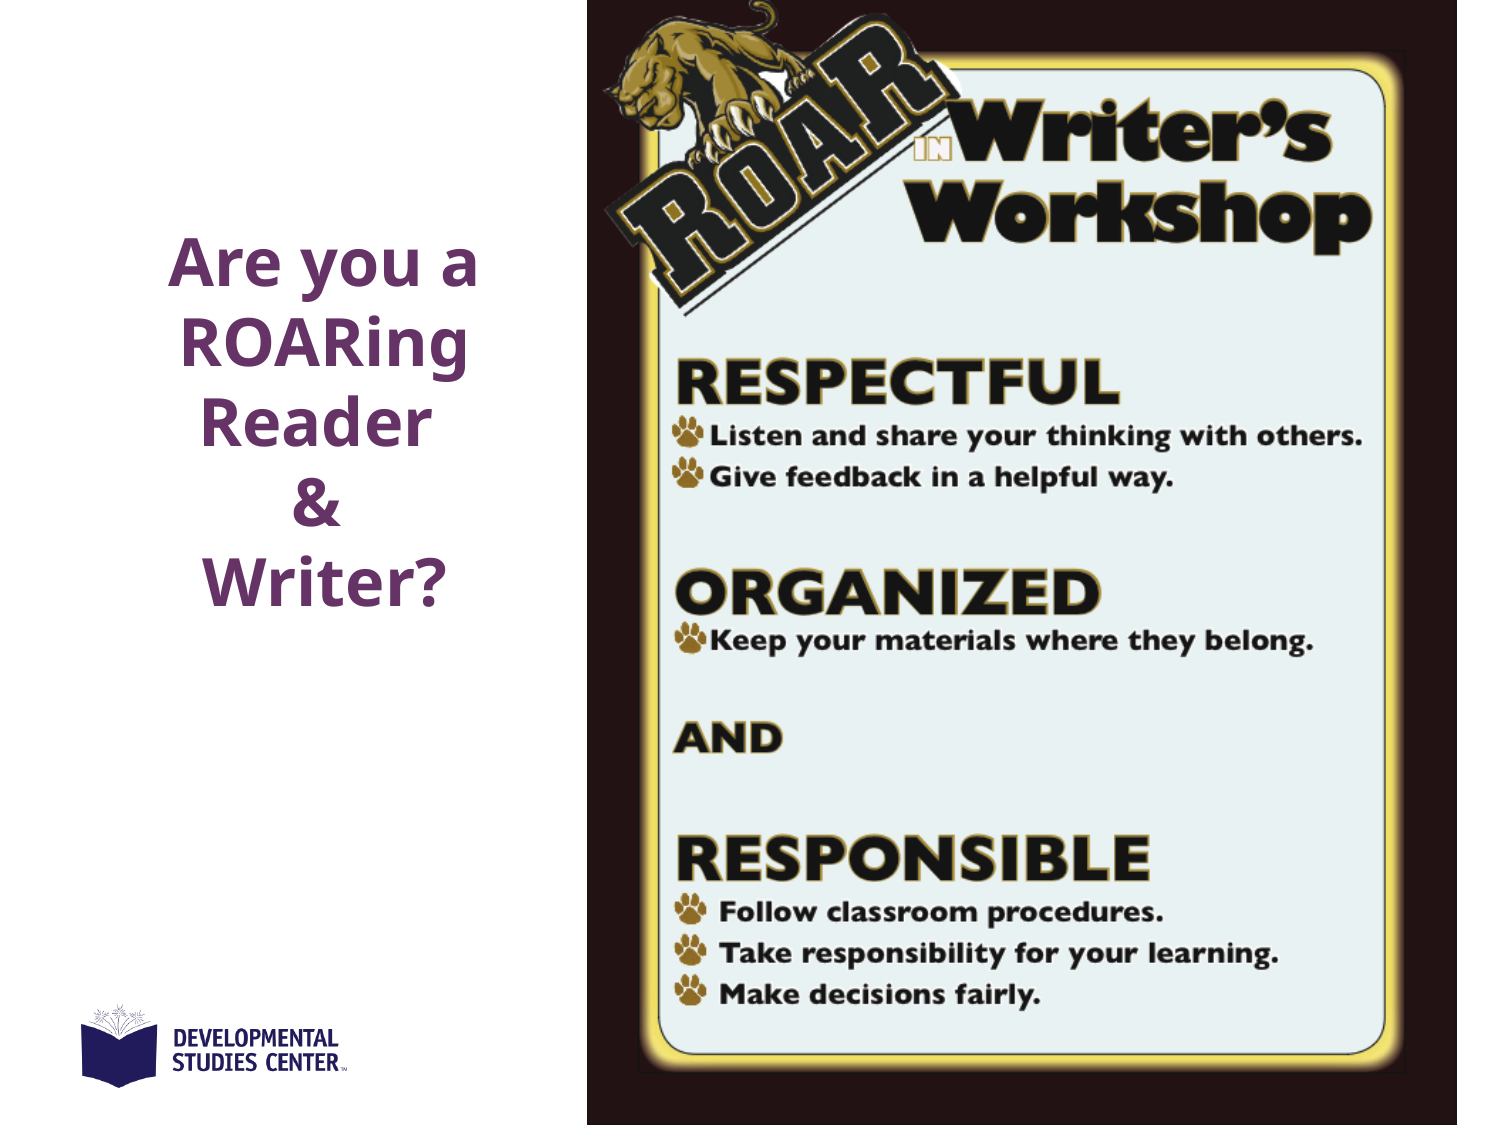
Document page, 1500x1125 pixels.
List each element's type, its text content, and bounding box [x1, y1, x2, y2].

picture [586, 0, 1458, 1125]
picture [81, 1004, 347, 1088]
text_box Are you a ROARing Reader & Writer? [99, 212, 550, 627]
